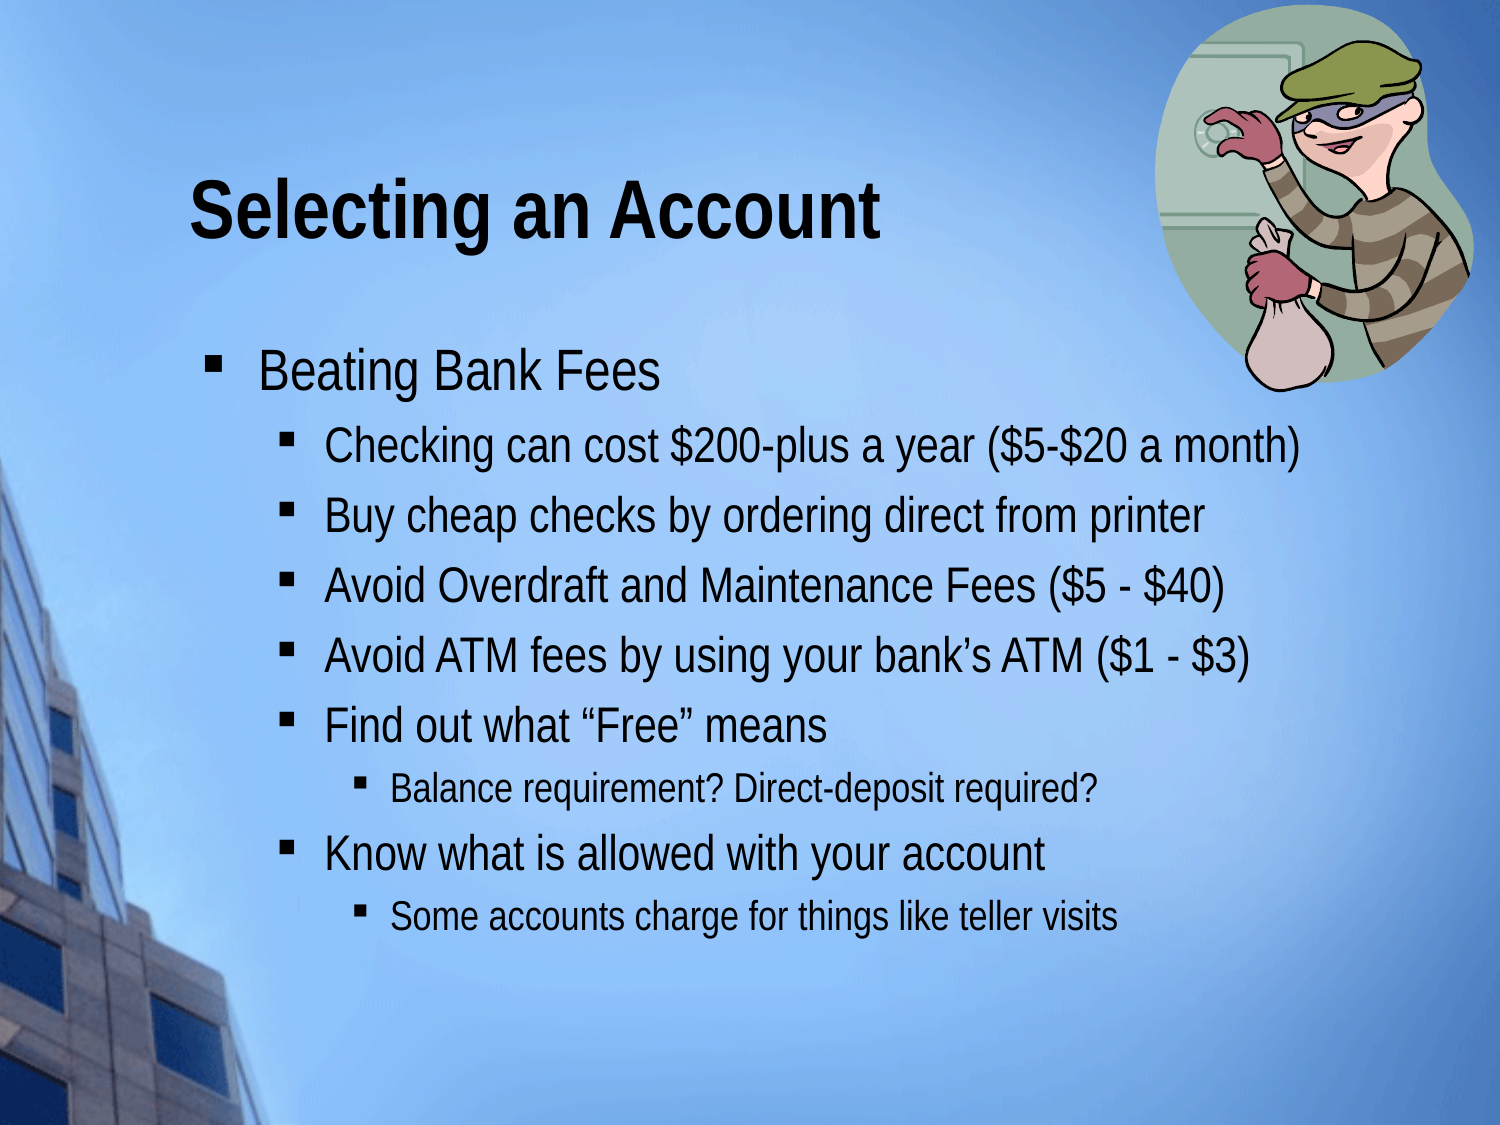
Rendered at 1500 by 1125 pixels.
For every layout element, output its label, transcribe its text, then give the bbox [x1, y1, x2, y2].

list Beating Bank Fees Checking can cost $200-plus a year ($5-$20 a month) Buy cheap checks by ordering direct from printer Avoid Overdraft and Maintenance Fees ($5 - $40) Avoid ATM fees by using your bank’s ATM ($1 - $3) Find out what “Free” means Balance requirement? Direct-deposit required? Know what is allowed with your account Some accounts charge for things like teller visits [187, 324, 1351, 1063]
picture [0, 0, 1500, 1125]
title Selecting an Account [174, 112, 1144, 263]
